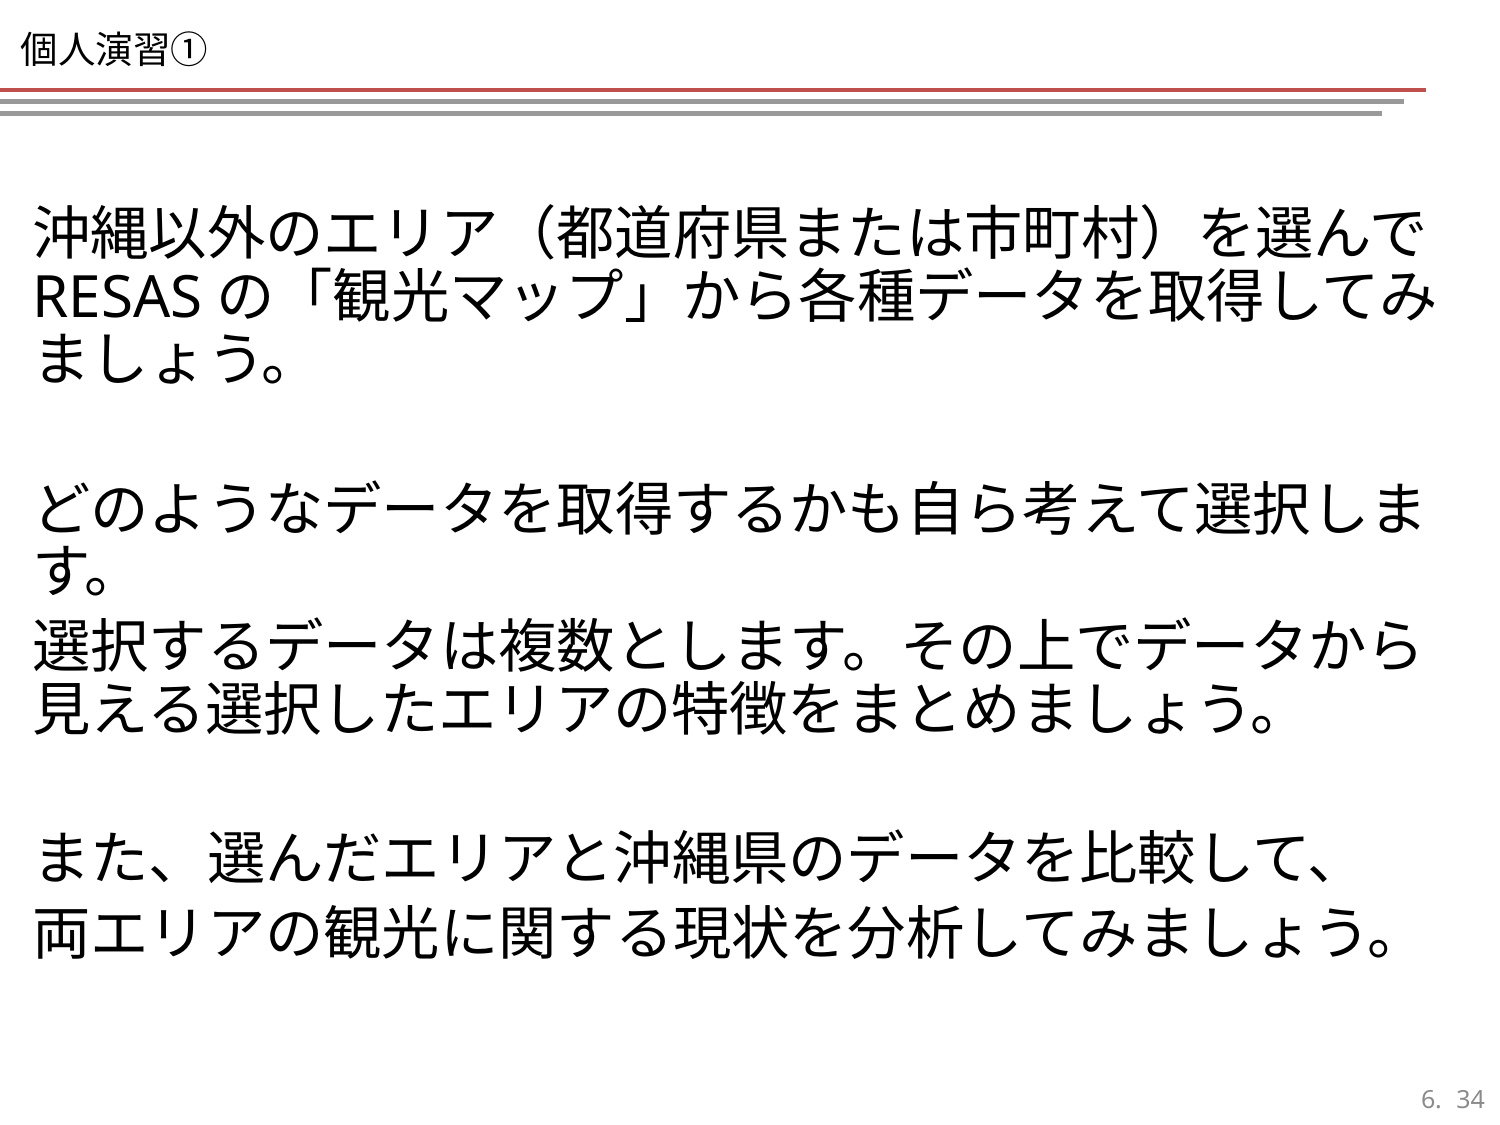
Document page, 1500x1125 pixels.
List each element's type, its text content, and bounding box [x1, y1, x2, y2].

text_box 沖縄以外のエリア（都道府県または市町村）を選んでRESASの「観光マップ」から各種データを取得してみましょう。 どのようなデータを取得するかも自ら考えて選択します。 選択するデータは複数とします。その上でデータから見える選択したエリアの特徴をまとめましょう。 また、選んだエリアと沖縄県のデータを比較して、 両エリアの観光に関する現状を分析してみましょう。 [17, 197, 1483, 975]
slide_number 33 [1381, 1065, 1500, 1125]
title 個人演習① [5, 18, 1424, 79]
